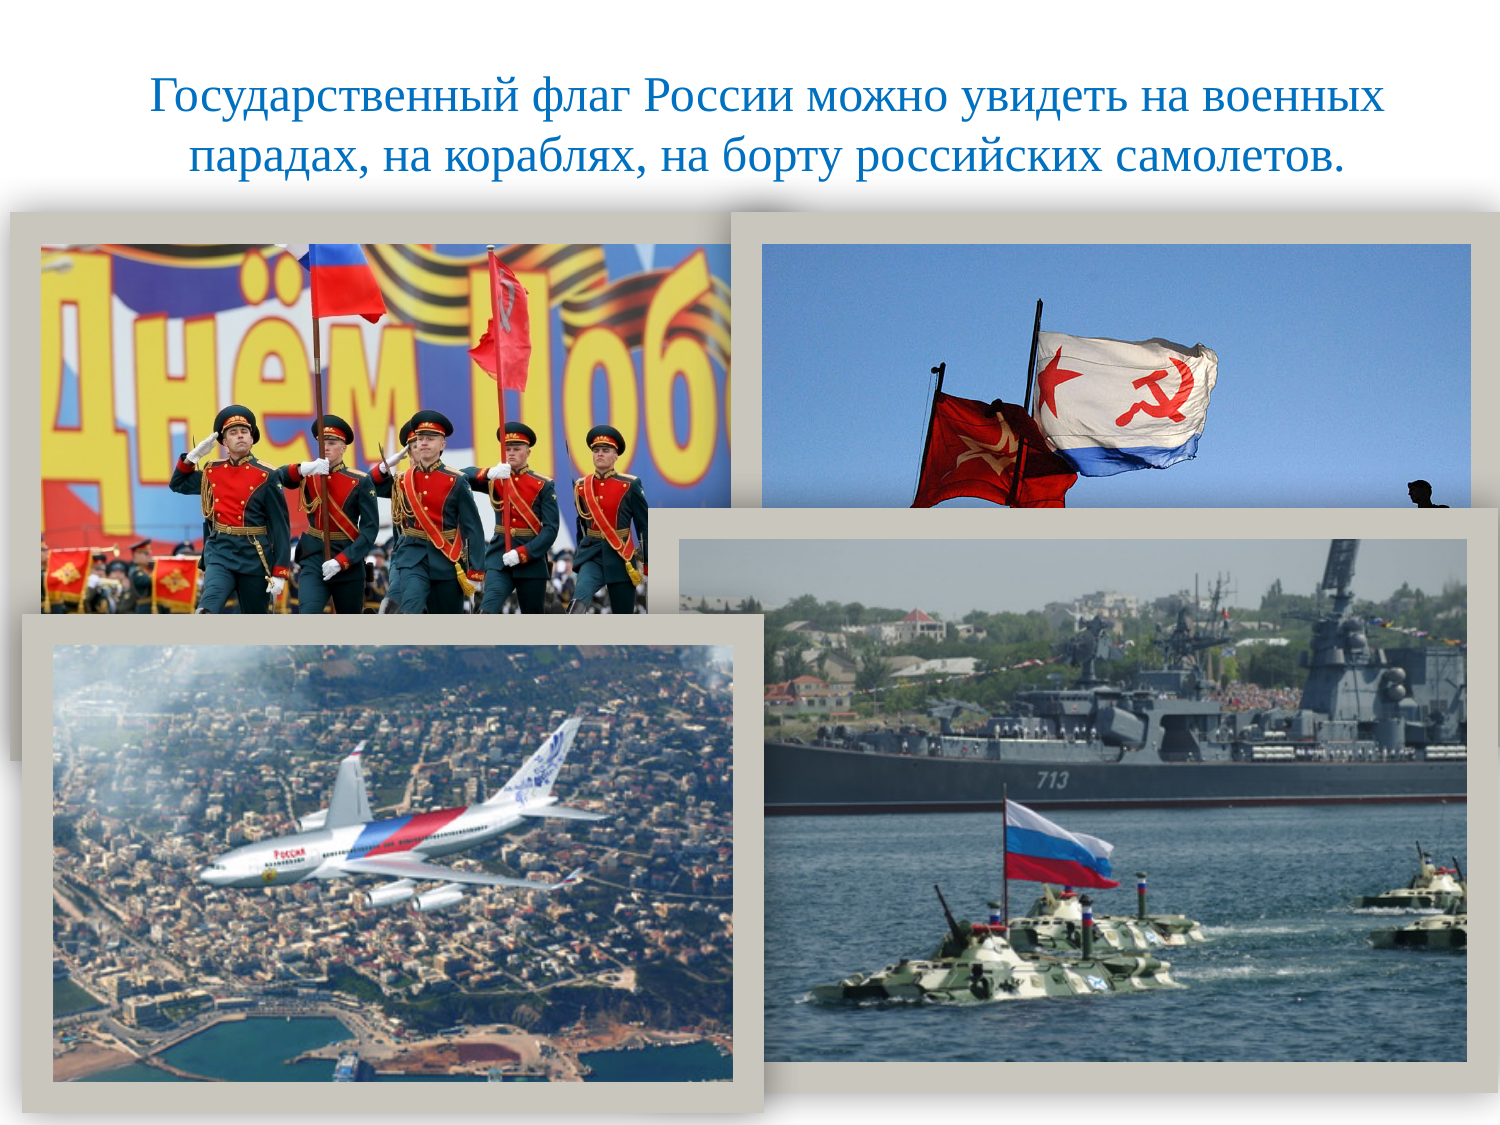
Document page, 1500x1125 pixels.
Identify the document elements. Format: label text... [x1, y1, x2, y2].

text_box Государственный флаг России можно увидеть на военных парадах, на кораблях, на борту российских самолетов. [112, 54, 1424, 190]
picture [40, 184, 1471, 1083]
